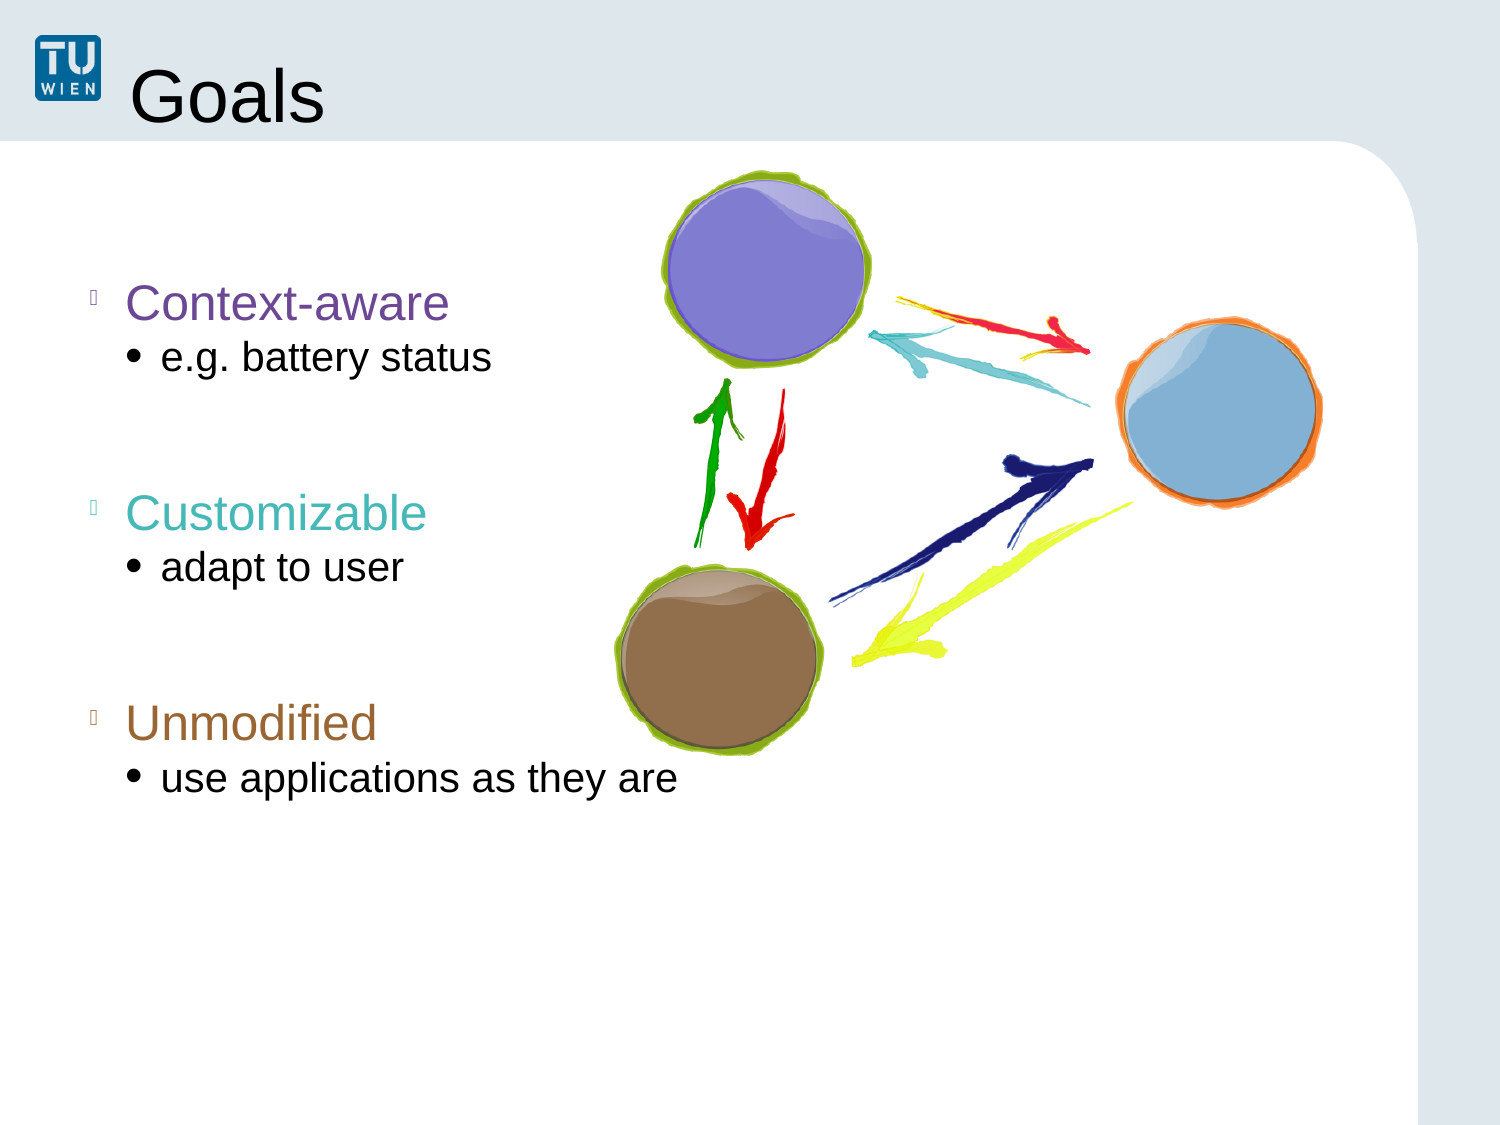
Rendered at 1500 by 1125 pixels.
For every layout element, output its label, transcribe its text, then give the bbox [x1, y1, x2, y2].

picture [47, 85, 53, 94]
picture [41, 42, 64, 48]
picture [90, 83, 94, 94]
picture [69, 42, 80, 74]
picture [0, 140, 1419, 1125]
picture [83, 42, 94, 74]
picture [50, 51, 56, 74]
picture [72, 83, 78, 94]
text_box Context-aware e.g. battery status Customizable adapt to user Unmodified use applications as they are [74, 262, 1425, 993]
text_box Goals [129, 44, 1347, 140]
picture [42, 83, 46, 94]
